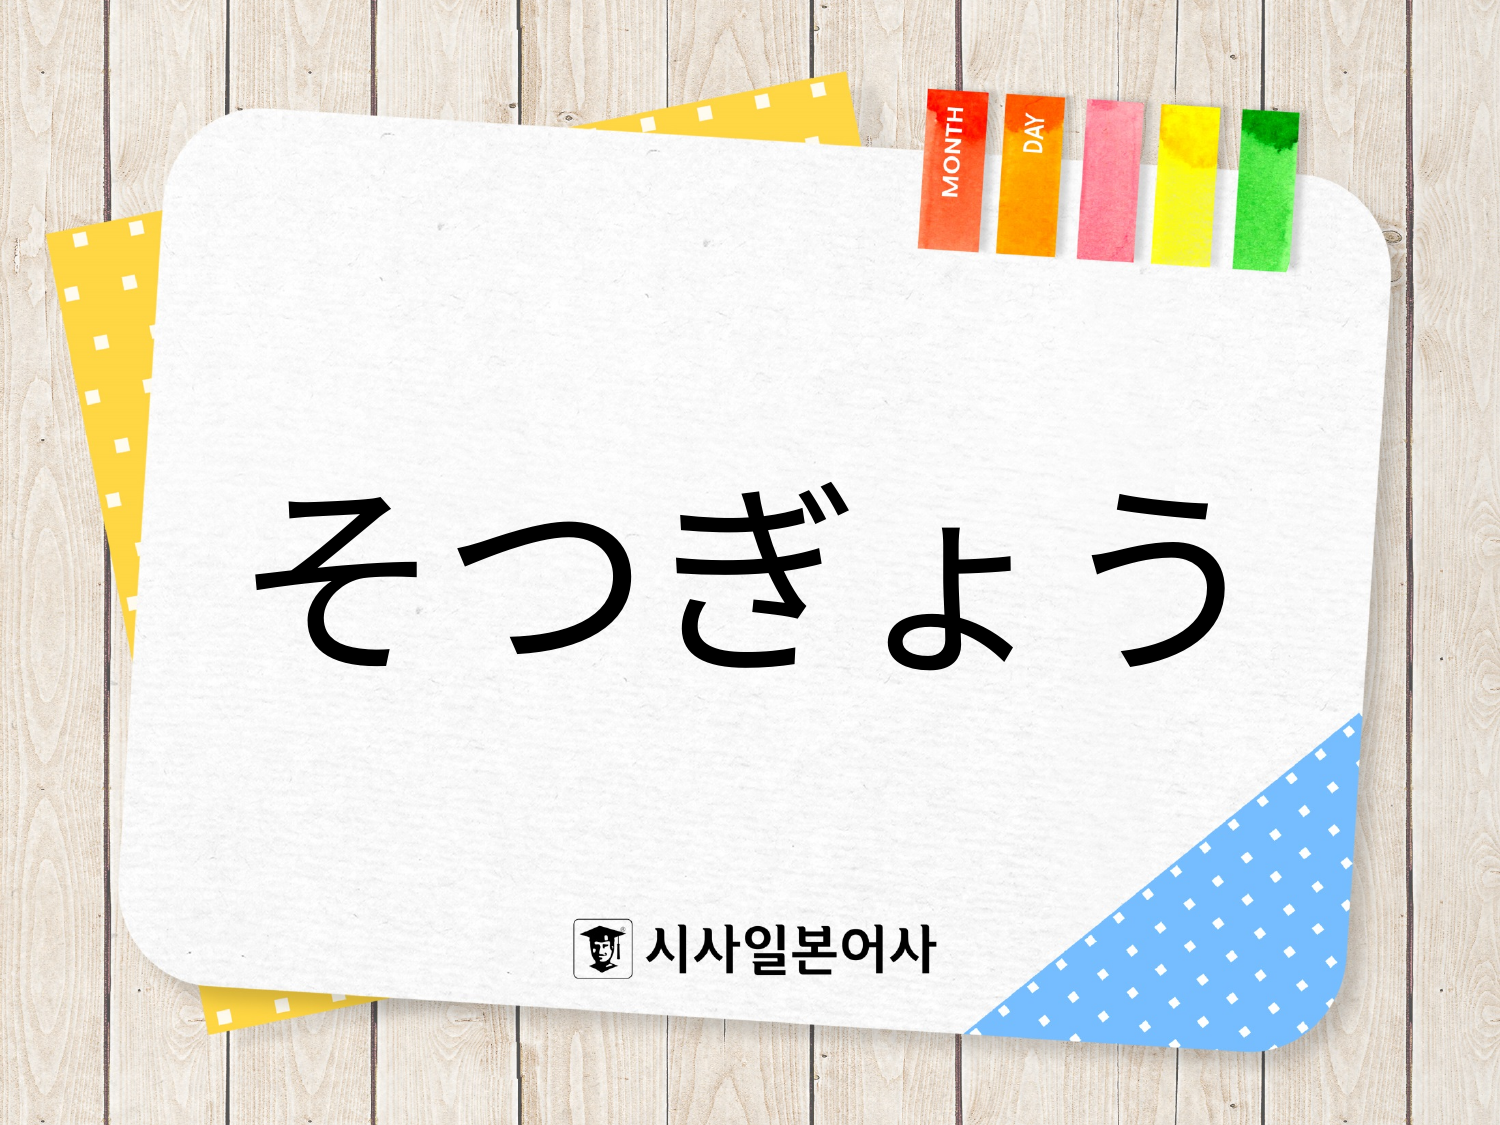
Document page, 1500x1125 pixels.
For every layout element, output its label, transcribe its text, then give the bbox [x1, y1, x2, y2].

title そつぎょう [75, 338, 1425, 811]
picture [0, 0, 1500, 1125]
